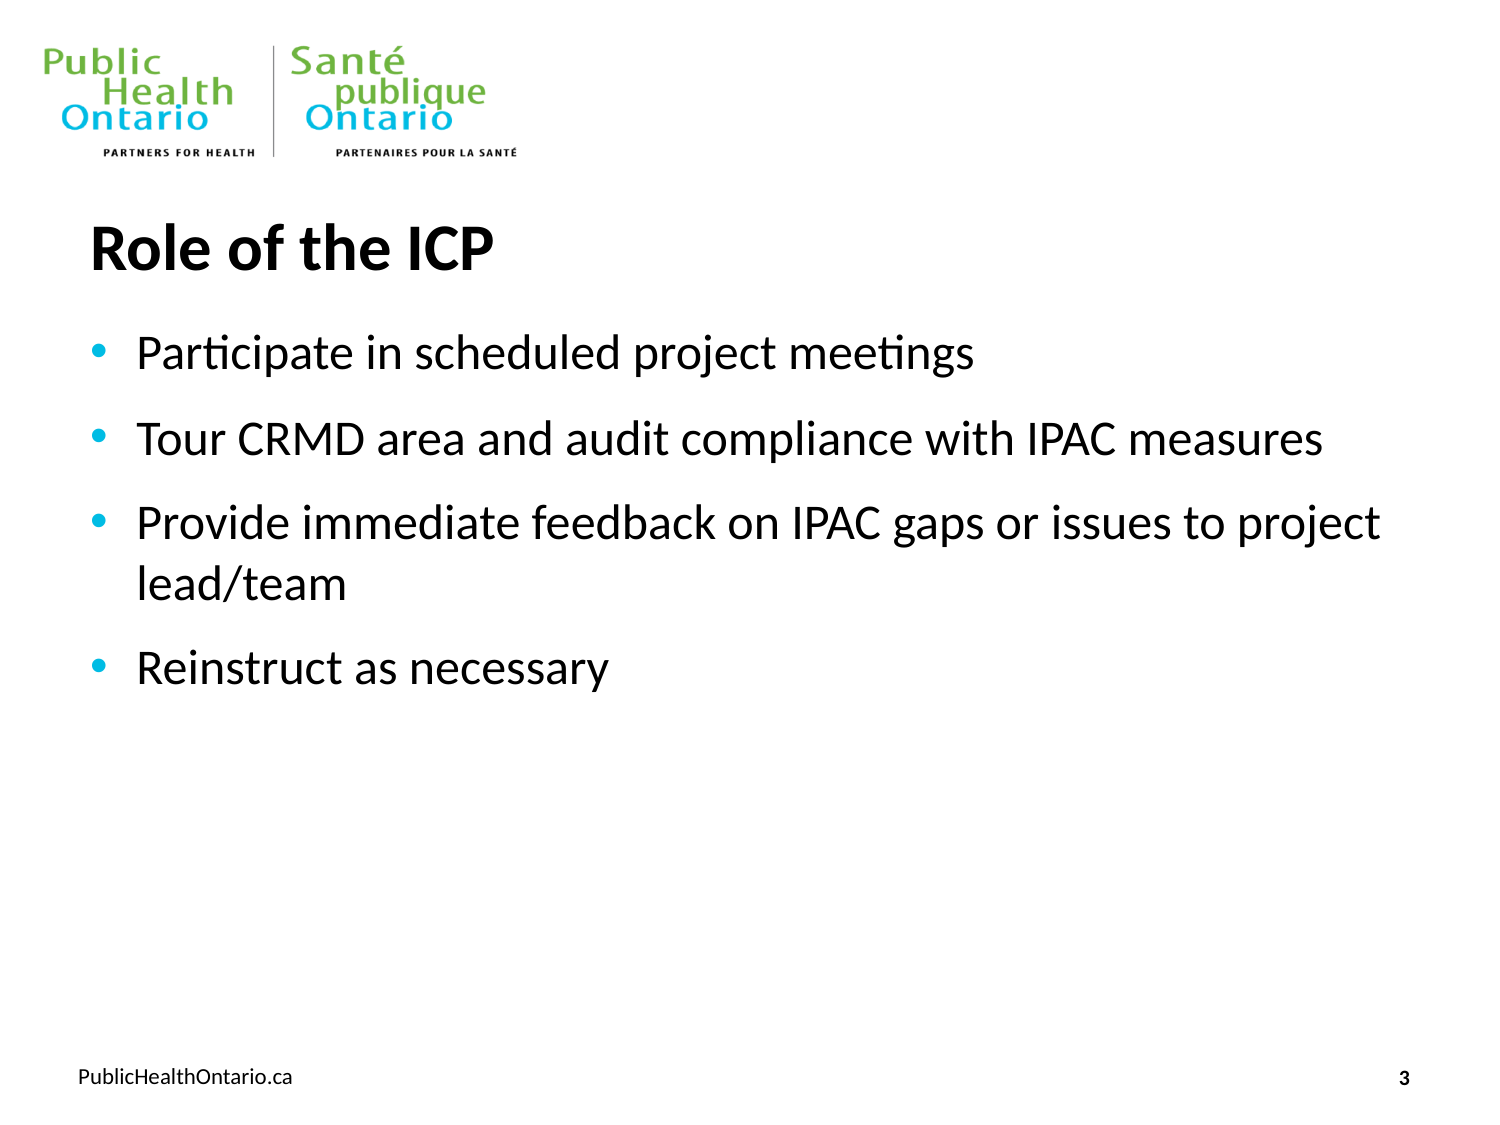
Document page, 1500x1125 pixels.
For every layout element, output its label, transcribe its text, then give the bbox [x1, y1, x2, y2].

picture [37, 37, 525, 165]
title Role of the ICP [75, 187, 1425, 300]
list Participate in scheduled project meetings Tour CRMD area and audit compliance with IPAC measures Provide immediate feedback on IPAC gaps or issues to project lead/team Reinstruct as necessary [75, 312, 1425, 1038]
slide_number 3 [1287, 1057, 1425, 1096]
